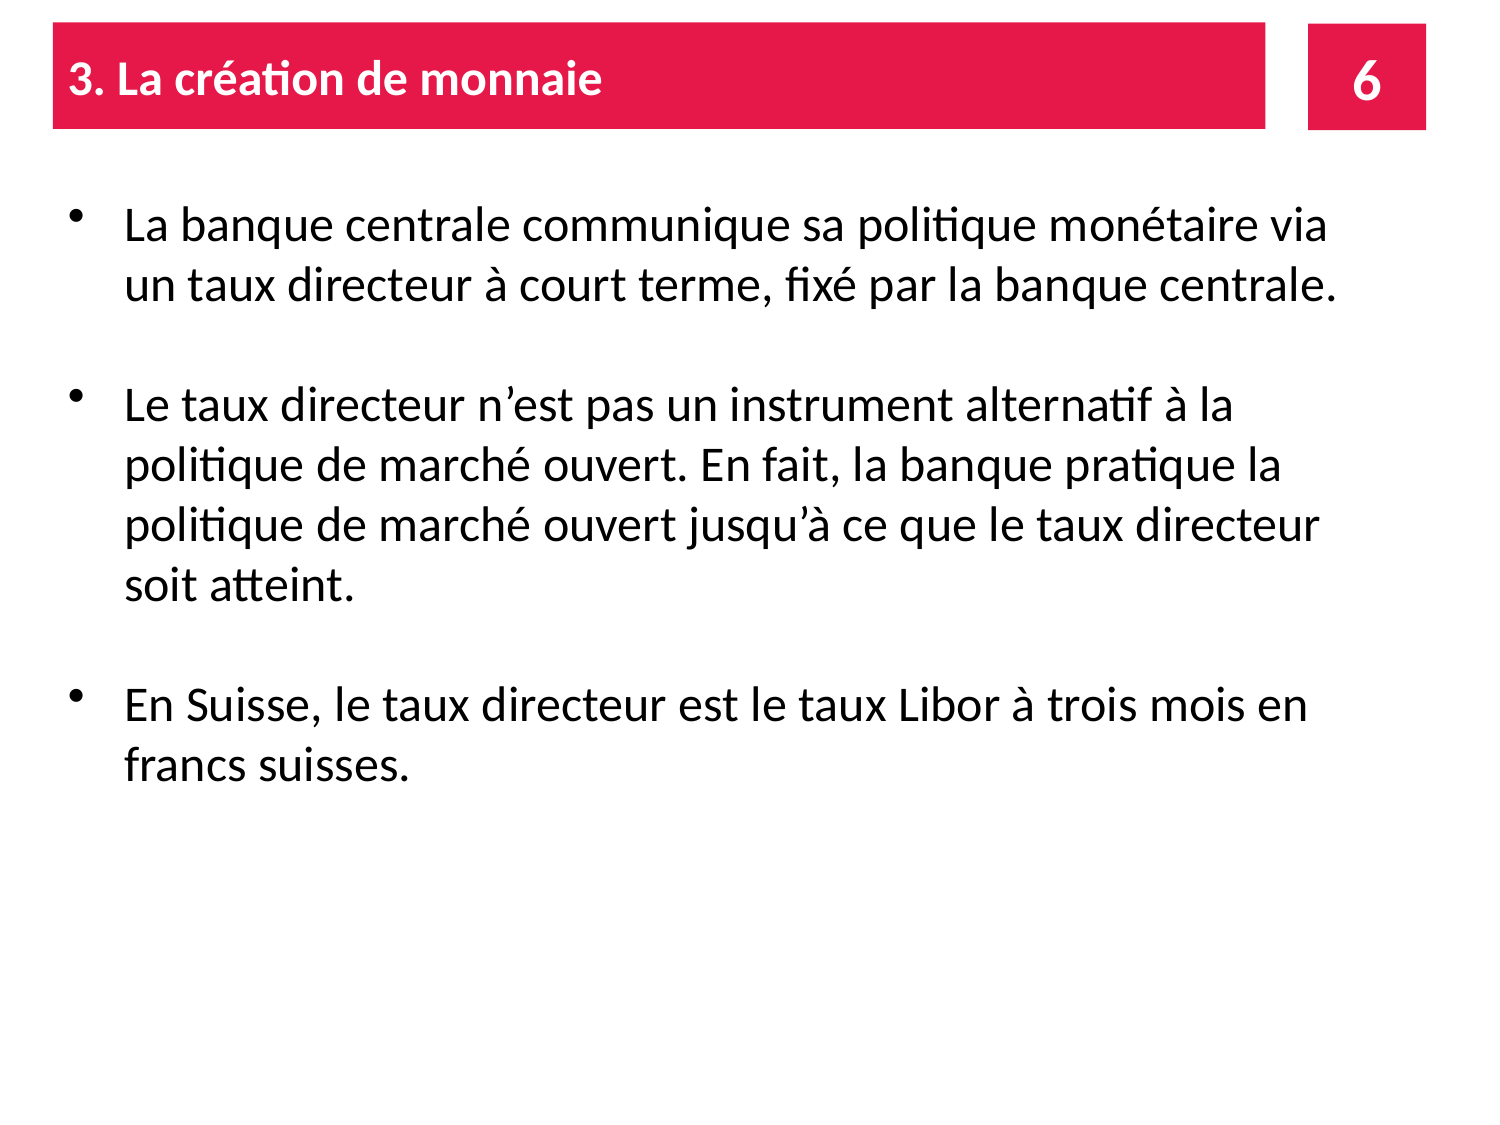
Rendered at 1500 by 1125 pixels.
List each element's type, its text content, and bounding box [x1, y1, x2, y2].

text_box [770, 176, 1424, 237]
text_box La banque centrale communique sa politique monétaire via un taux directeur à court terme, fixé par la banque centrale. Le taux directeur n’est pas un instrument alternatif à la politique de marché ouvert. En fait, la banque pratique la politique de marché ouvert jusqu’à ce que le taux directeur soit atteint. En Suisse, le taux directeur est le taux Libor à trois mois en francs suisses. [53, 184, 1415, 800]
text_box 3. La création de monnaie [52, 22, 1266, 129]
text_box 6 [1308, 23, 1427, 131]
